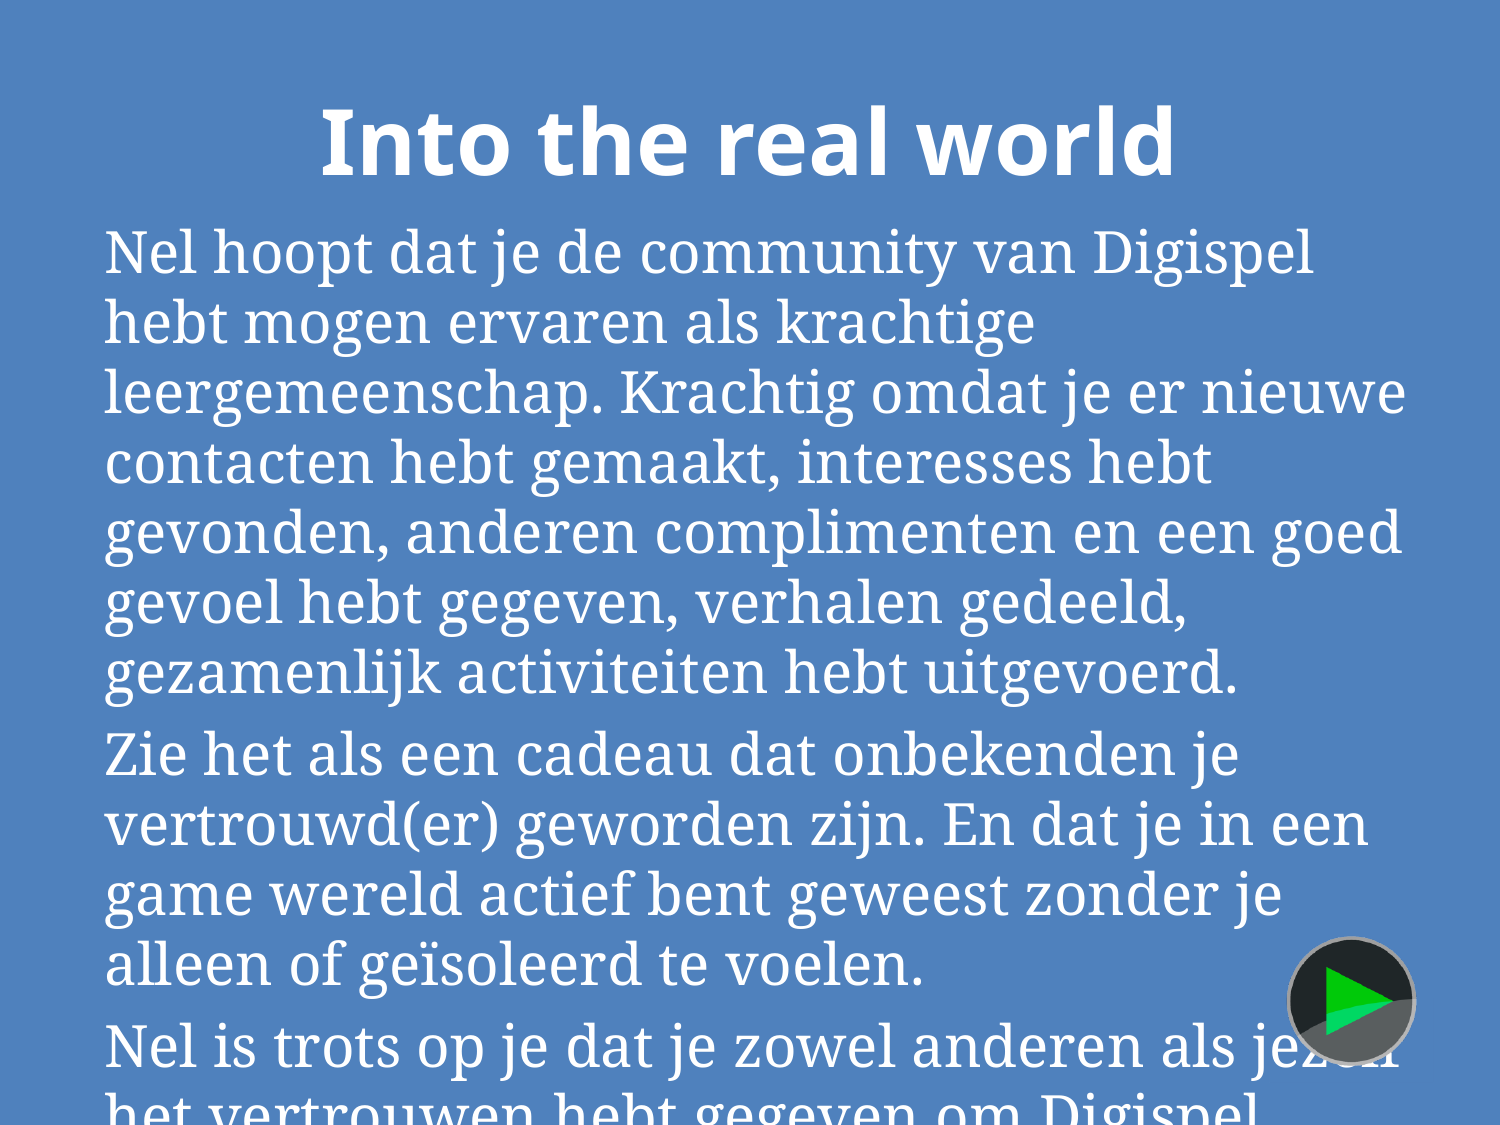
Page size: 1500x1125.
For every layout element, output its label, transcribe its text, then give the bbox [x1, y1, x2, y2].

picture [1269, 917, 1434, 1083]
list Nel hoopt dat je de community van Digispel hebt mogen ervaren als krachtige leergemeenschap. Krachtig omdat je er nieuwe contacten hebt gemaakt, interesses hebt gevonden, anderen complimenten en een goed gevoel hebt gegeven, verhalen gedeeld, gezamenlijk activiteiten hebt uitgevoerd. Zie het als een cadeau dat onbekenden je vertrouwd(er) geworden zijn. En dat je in een game wereld actief bent geweest zonder je alleen of geïsoleerd te voelen. Nel is trots op je dat je zowel anderen als jezelf het vertrouwen hebt gegeven om Digispel samen met anderen te beleven. [89, 208, 1450, 1102]
title Into the real world [75, 45, 1425, 233]
